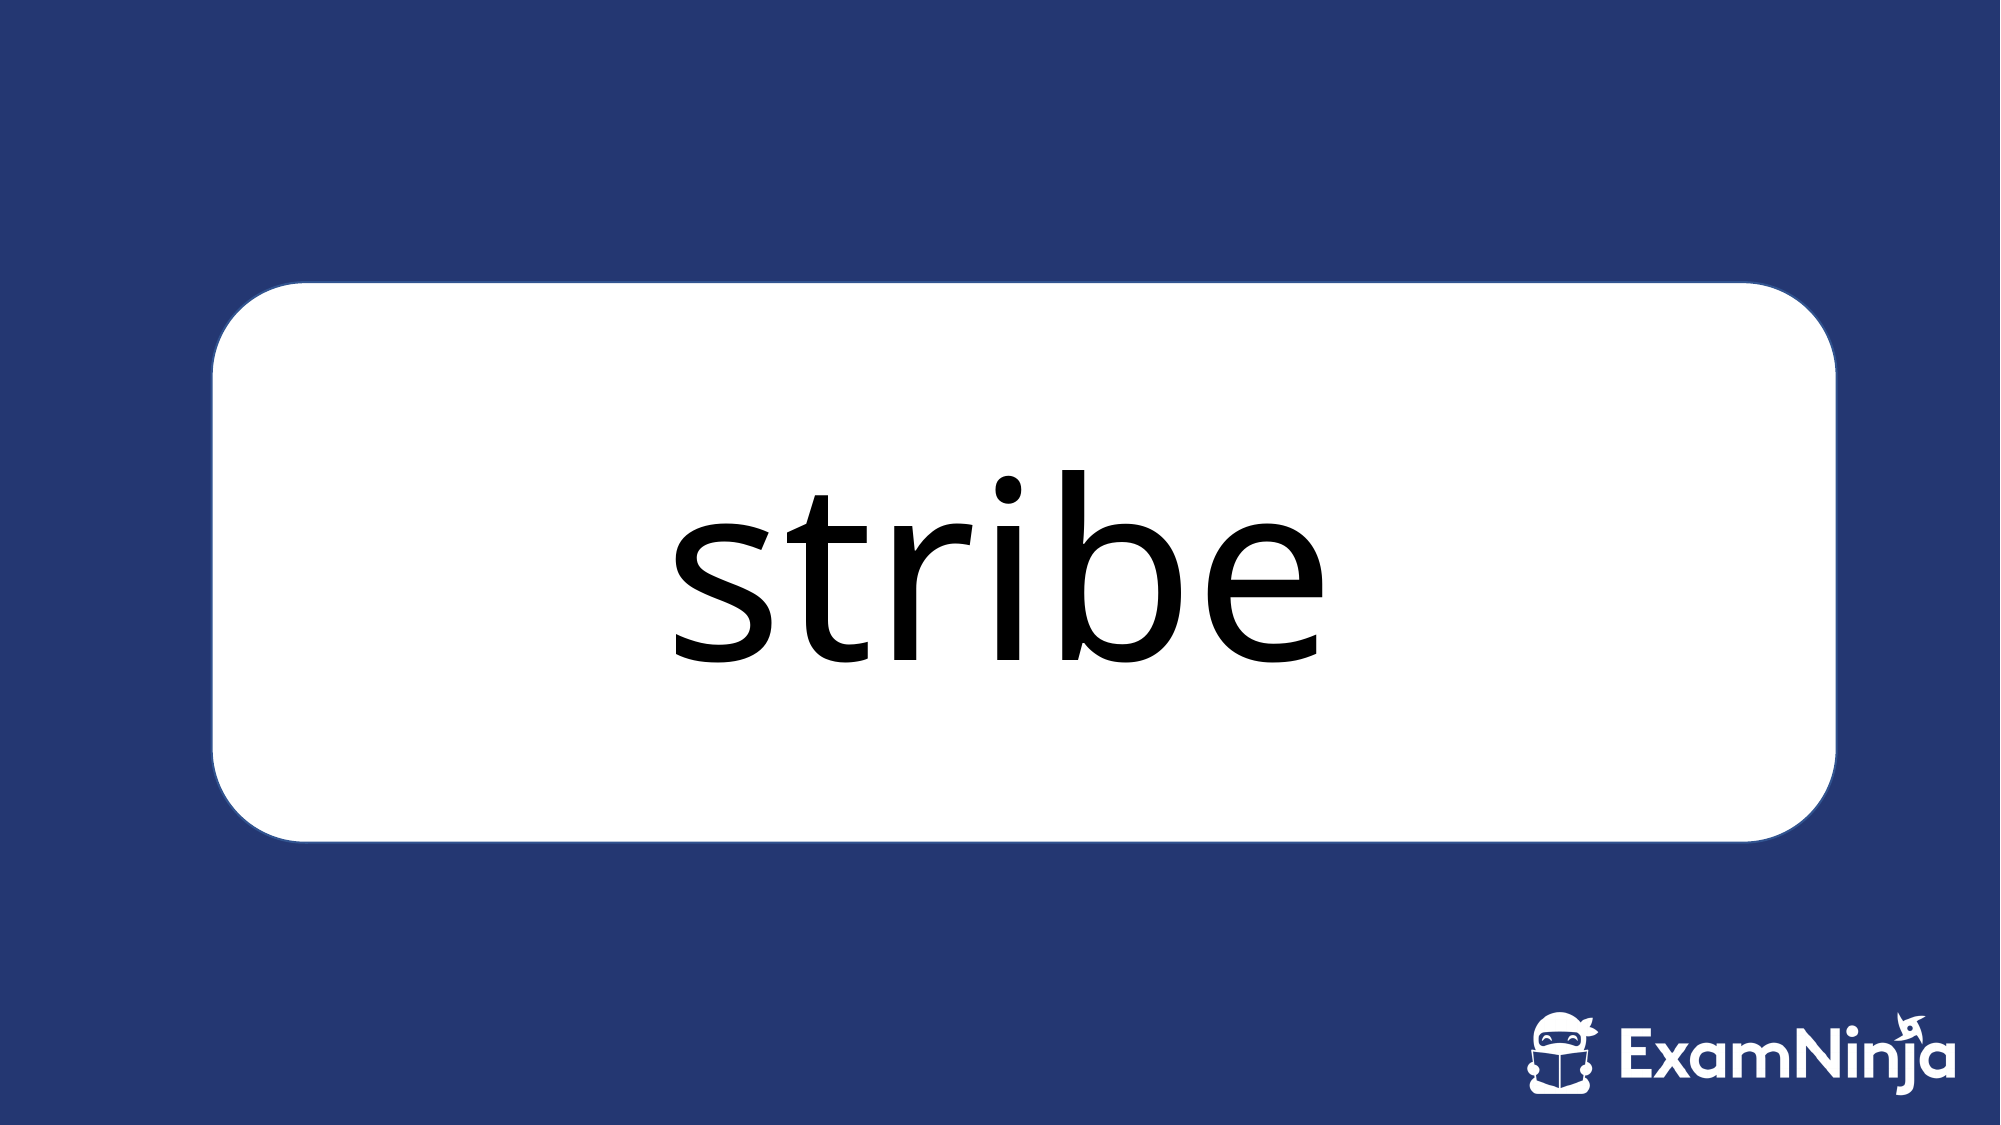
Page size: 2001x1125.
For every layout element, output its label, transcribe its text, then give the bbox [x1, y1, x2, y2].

text_box [210, 281, 1838, 403]
text_box [210, 719, 1838, 844]
text_box stribe [143, 403, 1857, 719]
picture [1501, 1003, 1979, 1102]
